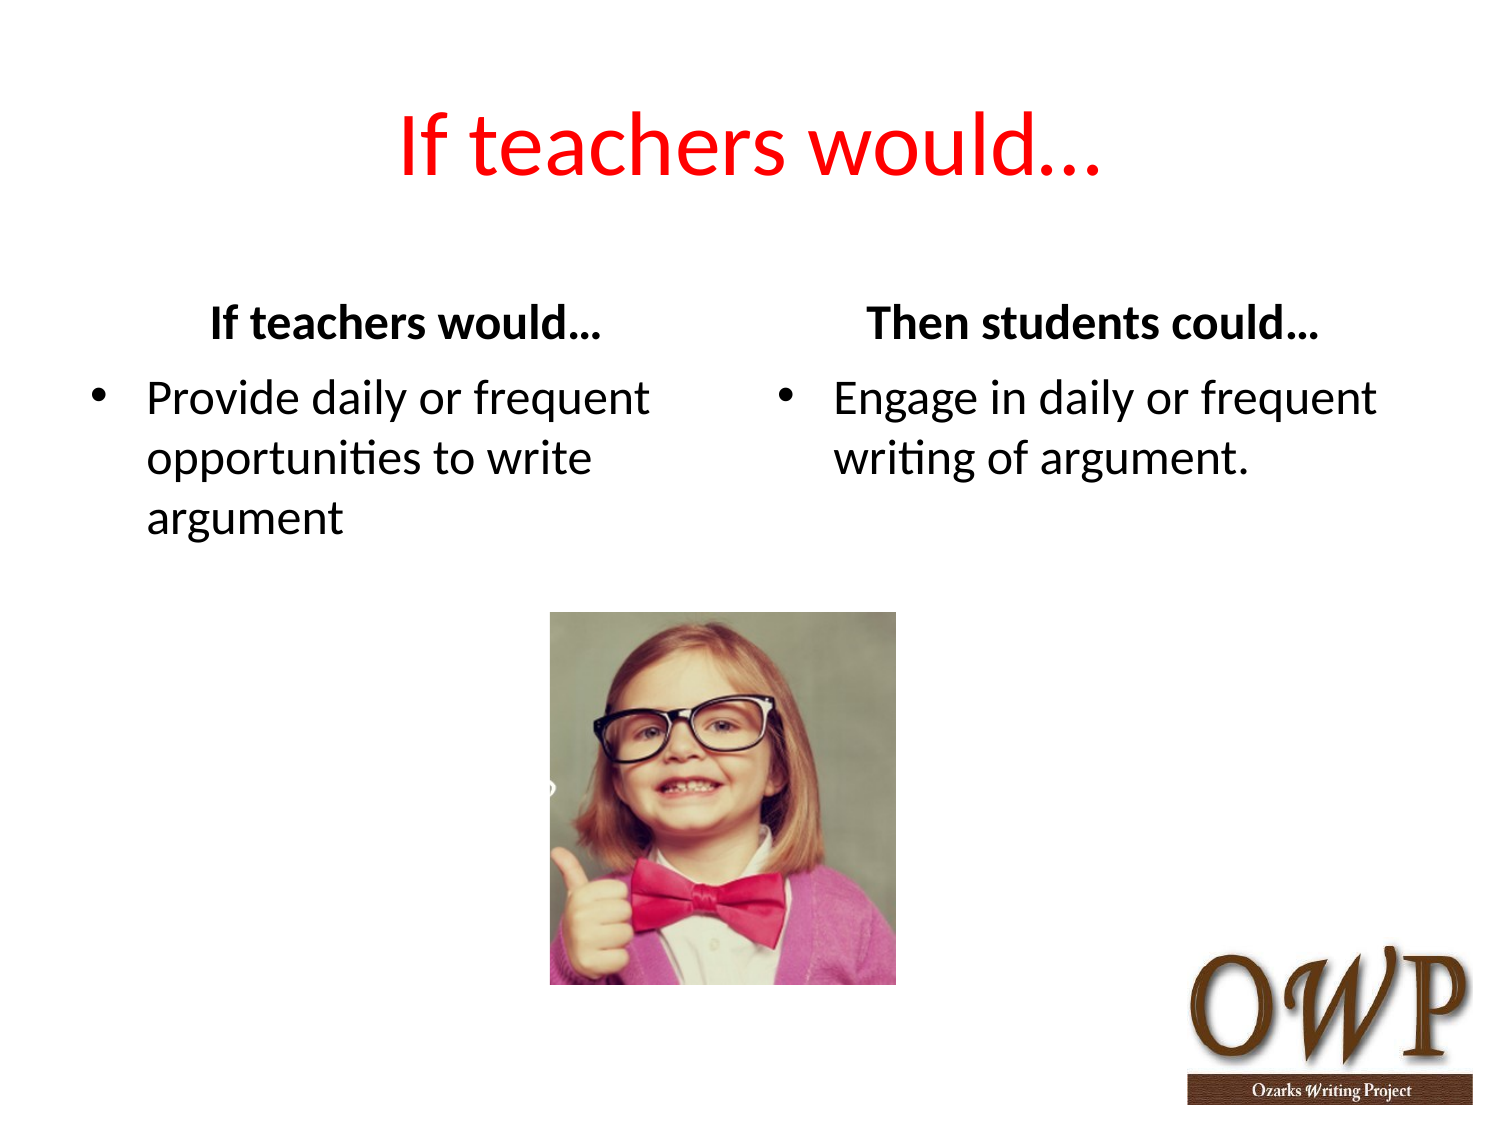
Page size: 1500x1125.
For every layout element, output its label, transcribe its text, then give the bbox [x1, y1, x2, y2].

list Provide daily or frequent opportunities to write argument [75, 356, 738, 588]
list Engage in daily or frequent writing of argument. [761, 356, 1425, 538]
picture [1187, 937, 1474, 1105]
list Then students could… [761, 251, 1425, 356]
list If teachers would… [75, 251, 738, 356]
title If teachers would… [75, 45, 1425, 233]
picture [549, 612, 897, 985]
